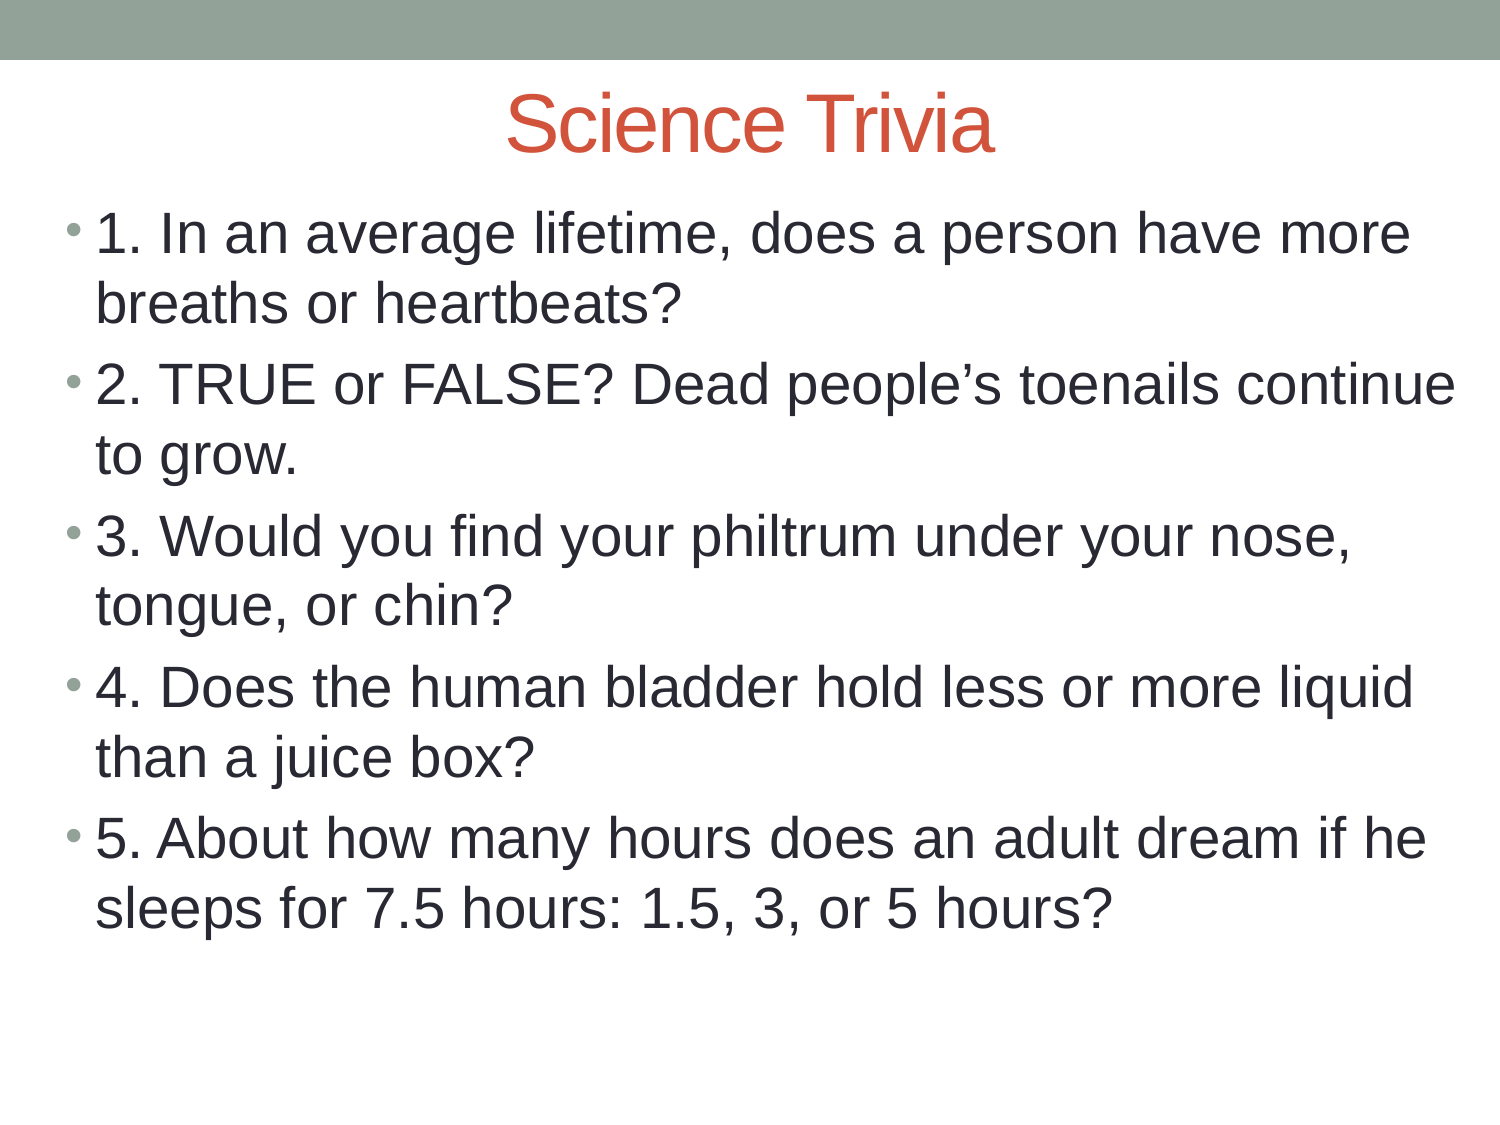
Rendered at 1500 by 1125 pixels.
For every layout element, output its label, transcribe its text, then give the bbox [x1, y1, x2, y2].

title Science Trivia [75, 37, 1425, 187]
list 1. In an average lifetime, does a person have more breaths or heartbeats? 2. TRUE or FALSE? Dead people’s toenails continue to grow. 3. Would you find your philtrum under your nose, tongue, or chin? 4. Does the human bladder hold less or more liquid than a juice box? 5. About how many hours does an adult dream if he sleeps for 7.5 hours: 1.5, 3, or 5 hours? [50, 187, 1475, 1063]
